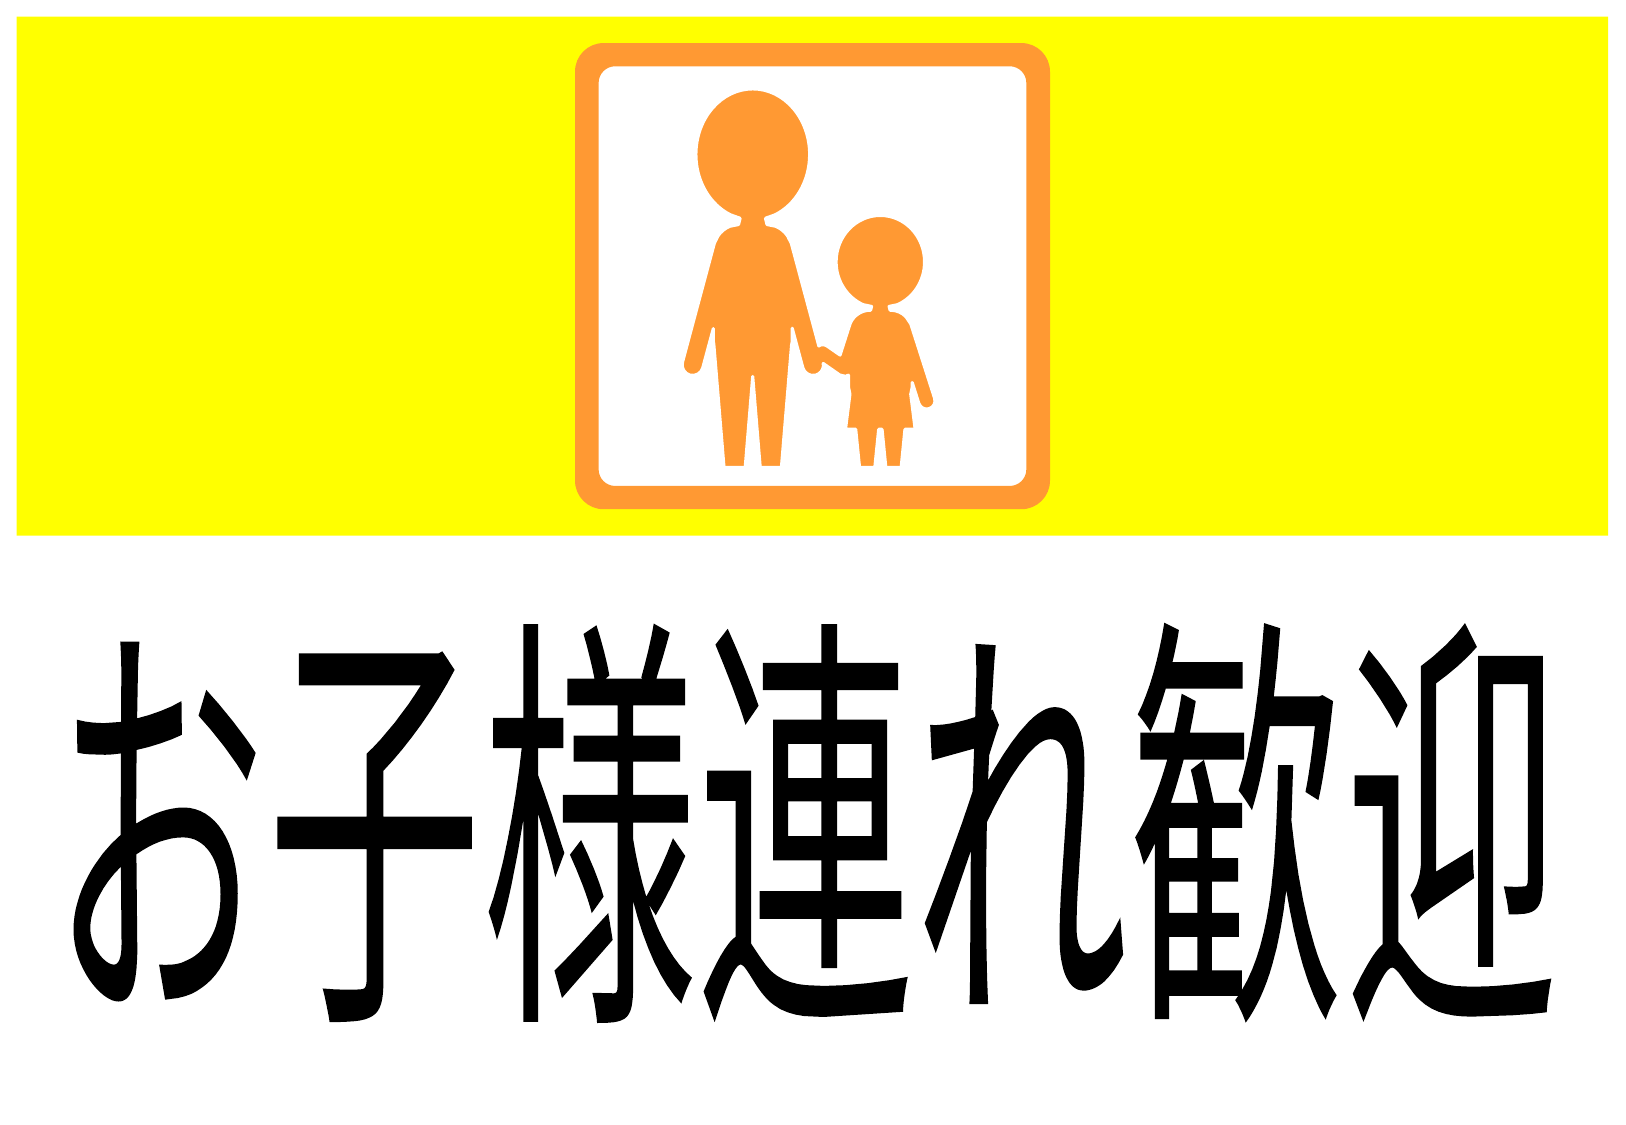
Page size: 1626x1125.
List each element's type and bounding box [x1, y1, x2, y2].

text_box [574, 42, 1051, 510]
text_box [14, 15, 1610, 538]
